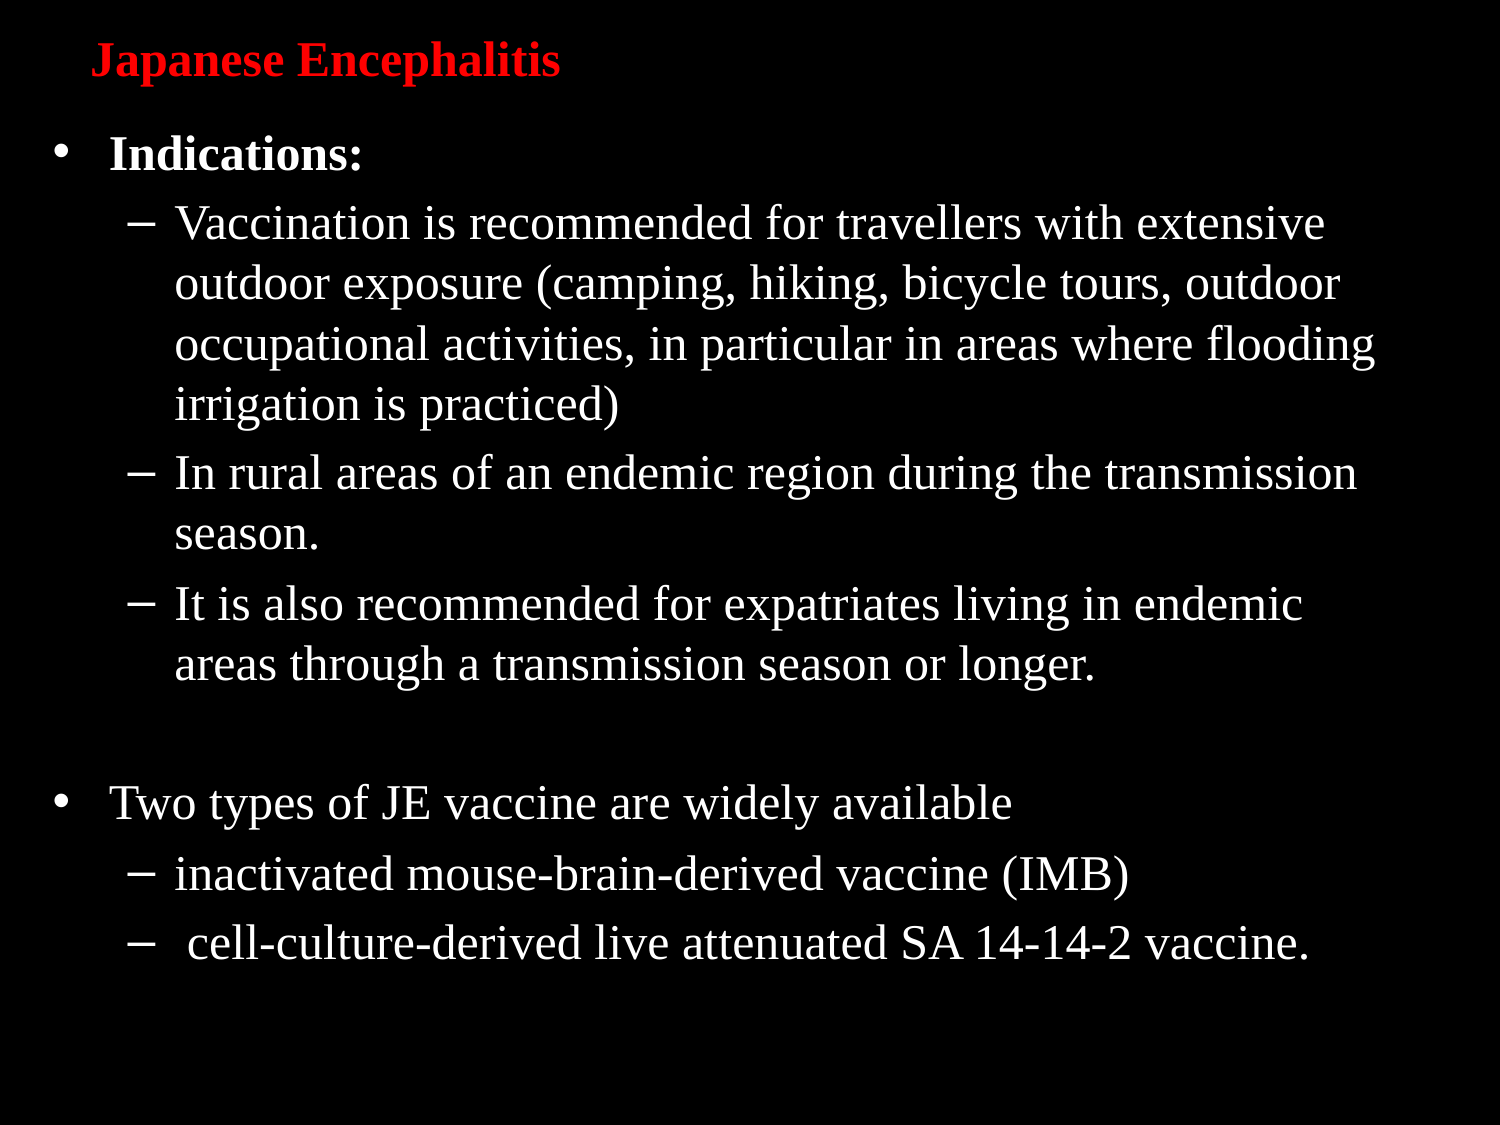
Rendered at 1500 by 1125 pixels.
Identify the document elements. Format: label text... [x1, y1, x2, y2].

title Japanese Encephalitis [75, 0, 1425, 112]
list Indications: Vaccination is recommended for travellers with extensive outdoor exposure (camping, hiking, bicycle tours, outdoor occupational activities, in particular in areas where flooding irrigation is practiced) In rural areas of an endemic region during the transmission season. It is also recommended for expatriates living in endemic areas through a transmission season or longer. Two types of JE vaccine are widely available inactivated mouse-brain-derived vaccine (IMB) cell-culture-derived live attenuated SA 14-14-2 vaccine. [37, 112, 1425, 1075]
